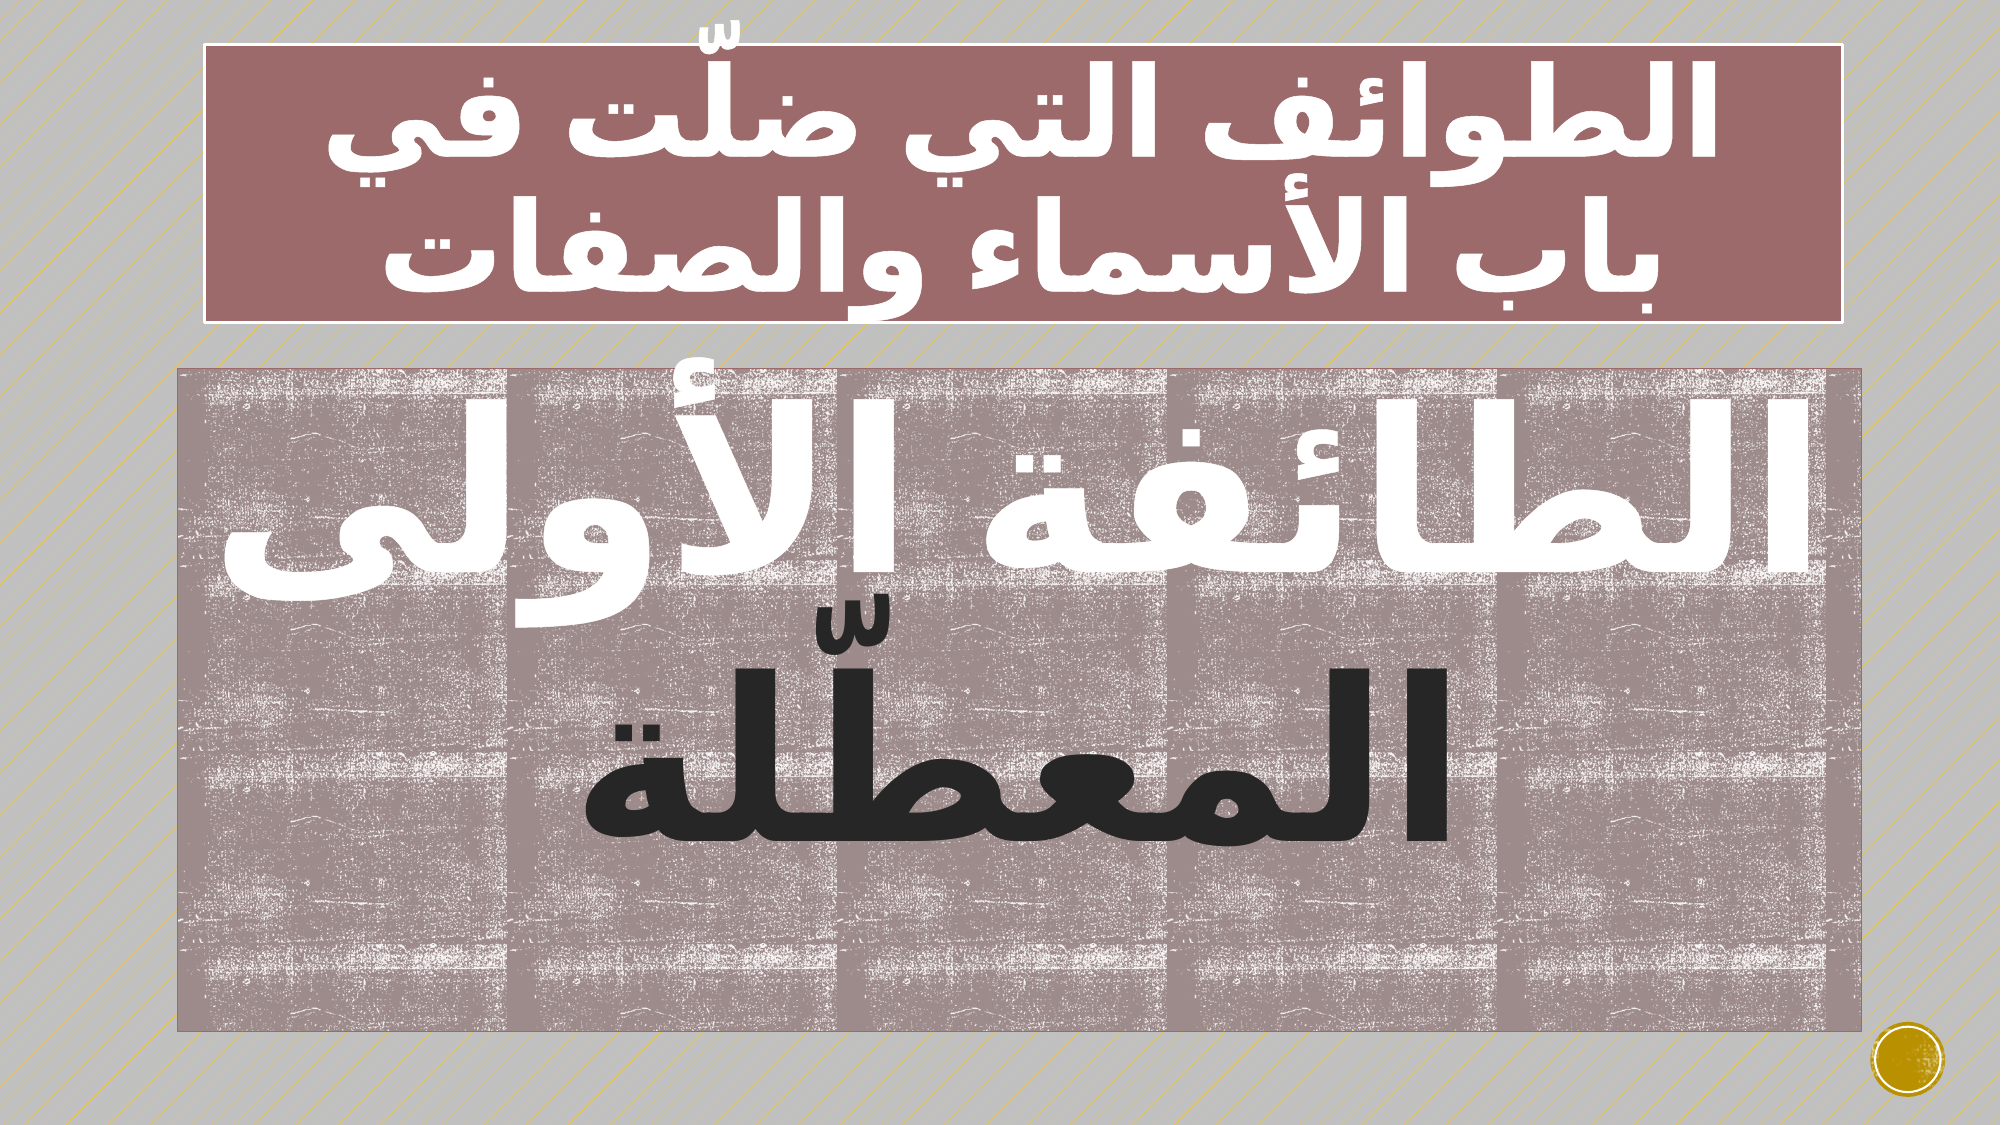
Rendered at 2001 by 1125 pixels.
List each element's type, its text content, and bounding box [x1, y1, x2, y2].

title الطوائف التي ضلّت في باب الأسماء والصفات [203, 43, 1844, 324]
list الطائفة الأولى المعطّلة [177, 368, 1862, 1032]
